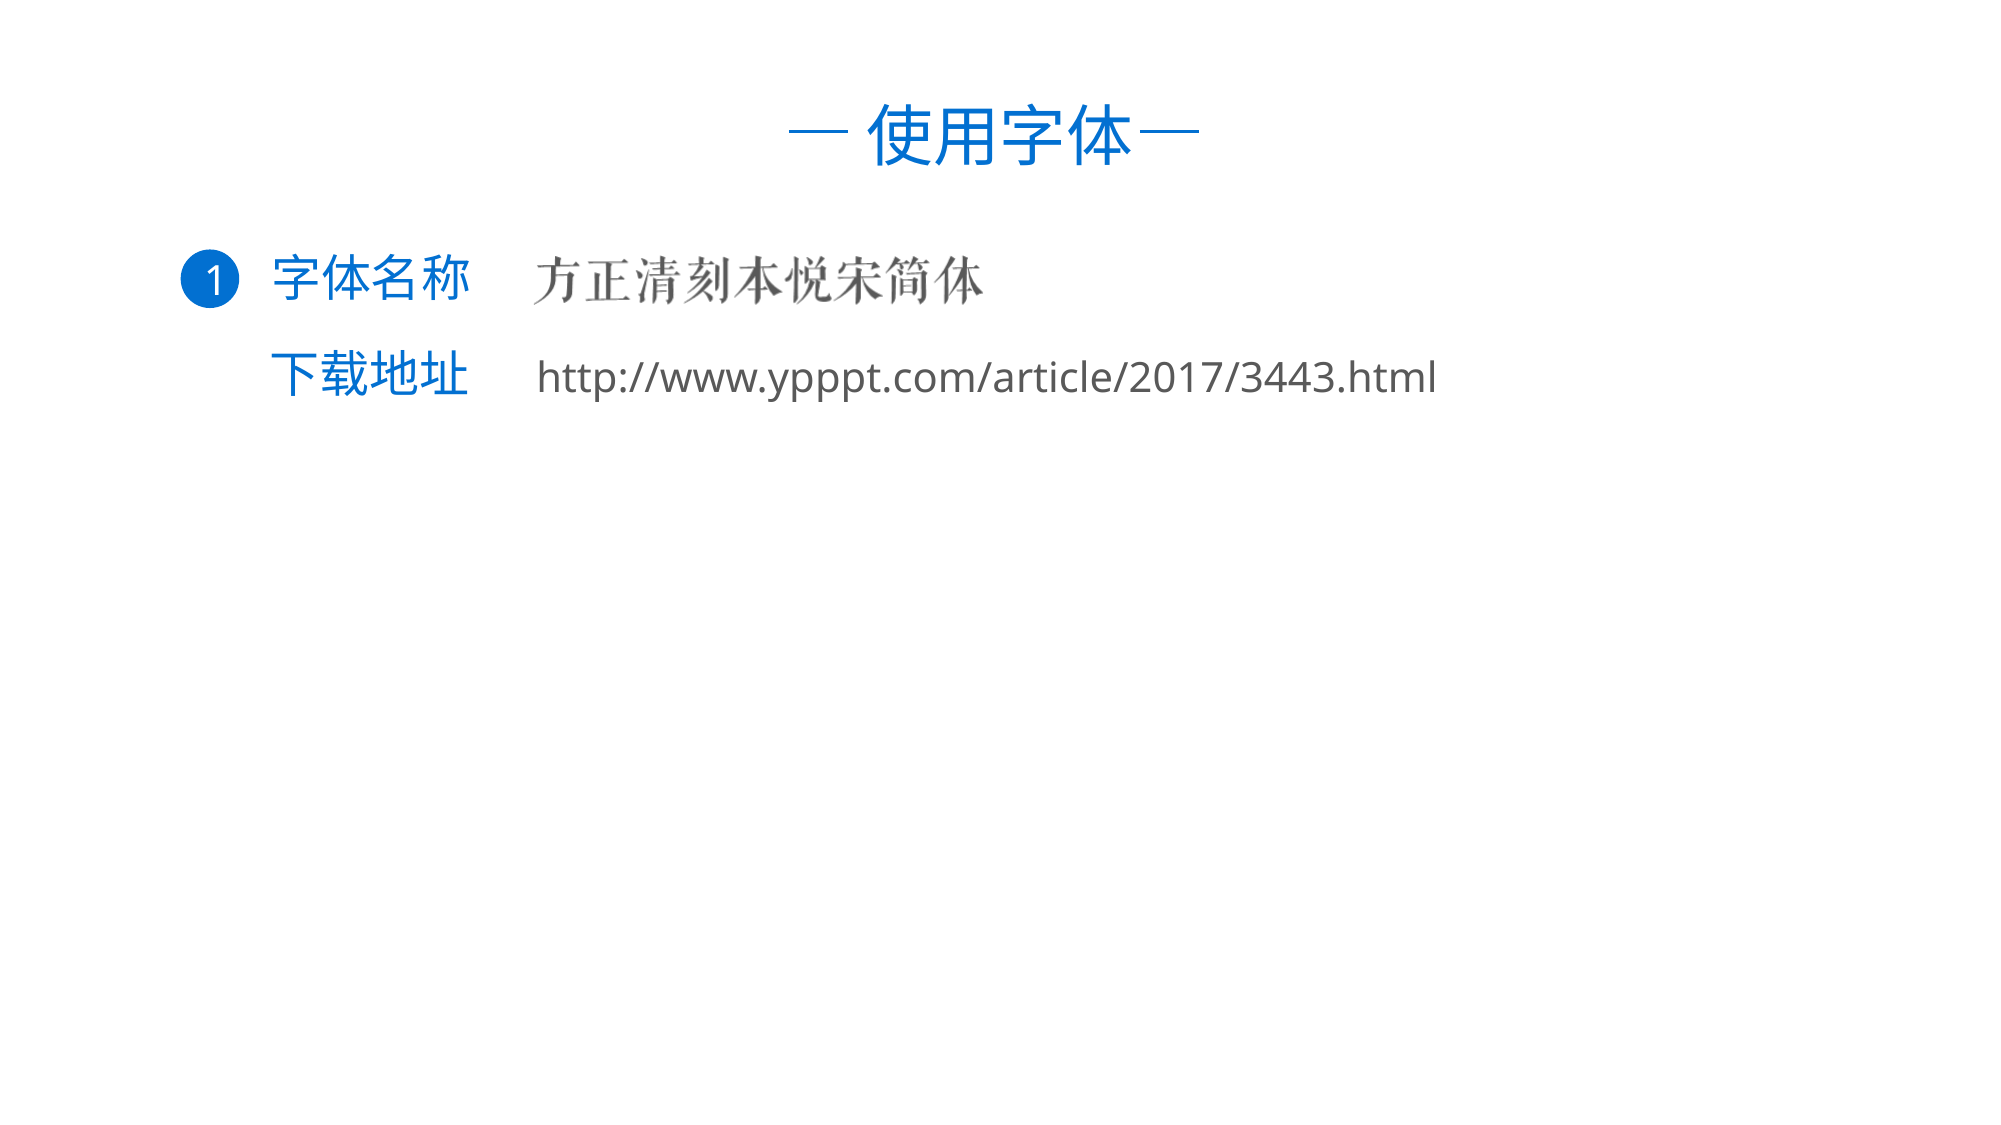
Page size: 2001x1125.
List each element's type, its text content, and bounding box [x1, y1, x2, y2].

text_box 下载地址 [254, 334, 491, 410]
text_box 使用字体 [830, 70, 1170, 182]
picture [502, 234, 1032, 341]
text_box 1 [179, 248, 241, 310]
text_box http://www.ypppt.com/article/2017/3443.html [521, 343, 1558, 409]
text_box 字体名称 [256, 239, 502, 315]
